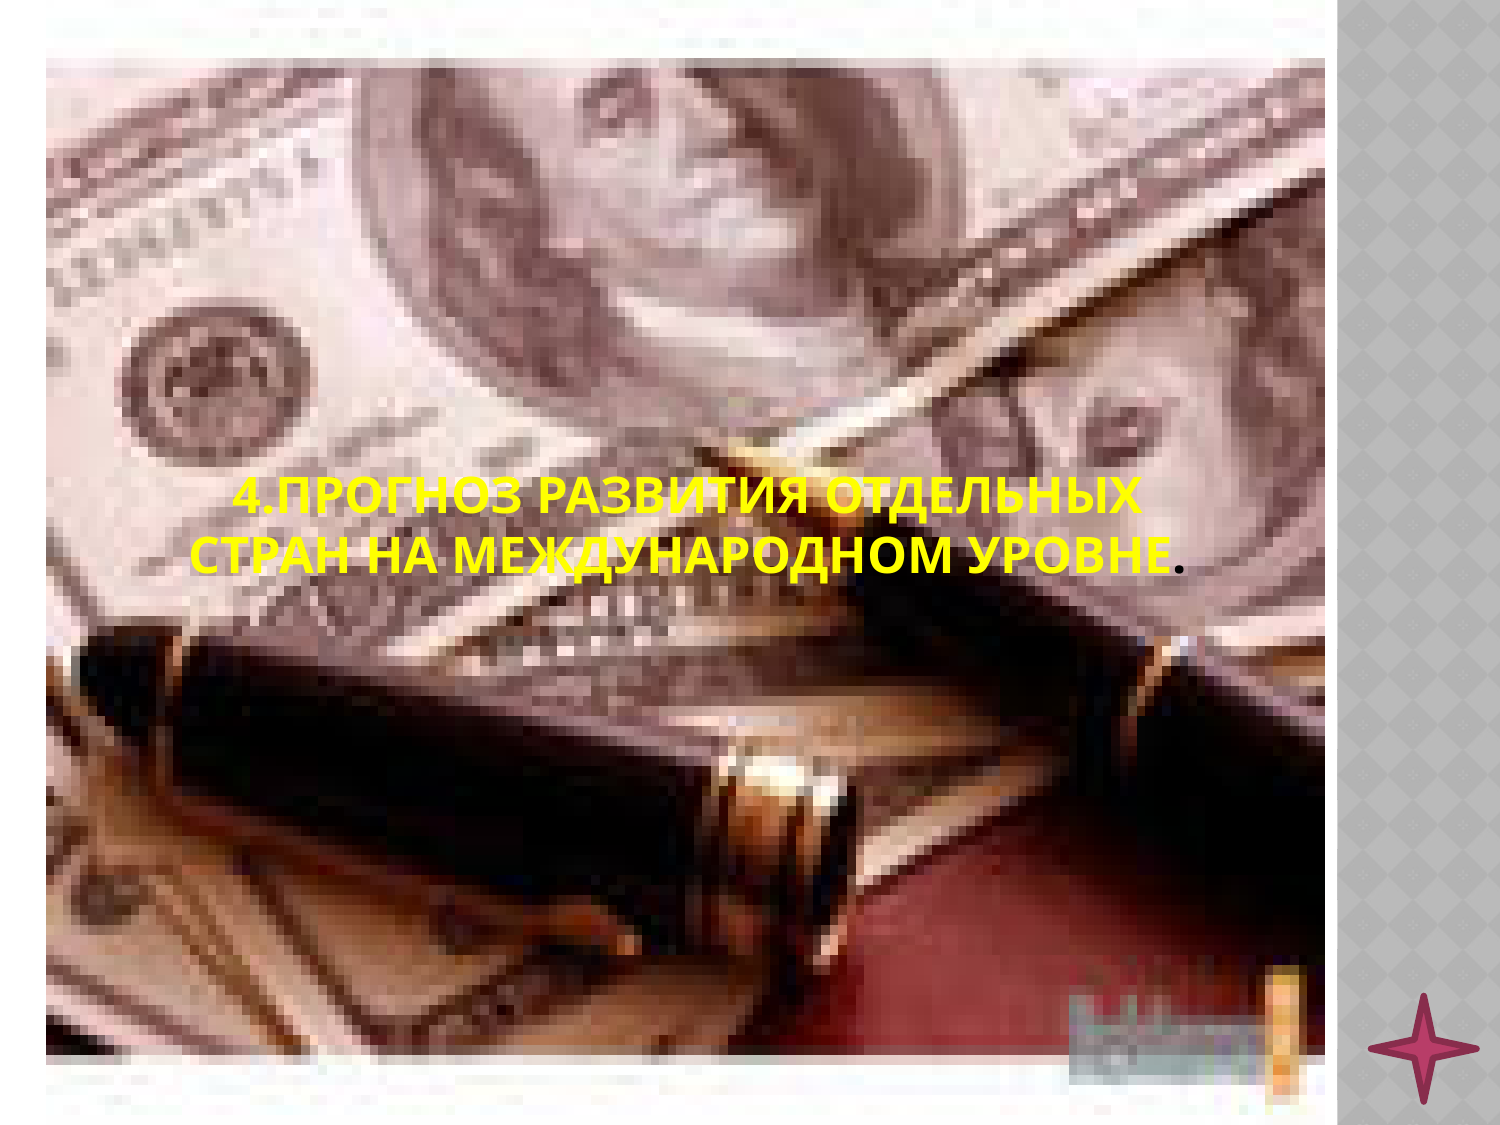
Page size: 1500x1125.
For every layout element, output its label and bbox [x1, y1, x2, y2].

text_box [1367, 992, 1480, 1105]
picture [46, 0, 1325, 1125]
